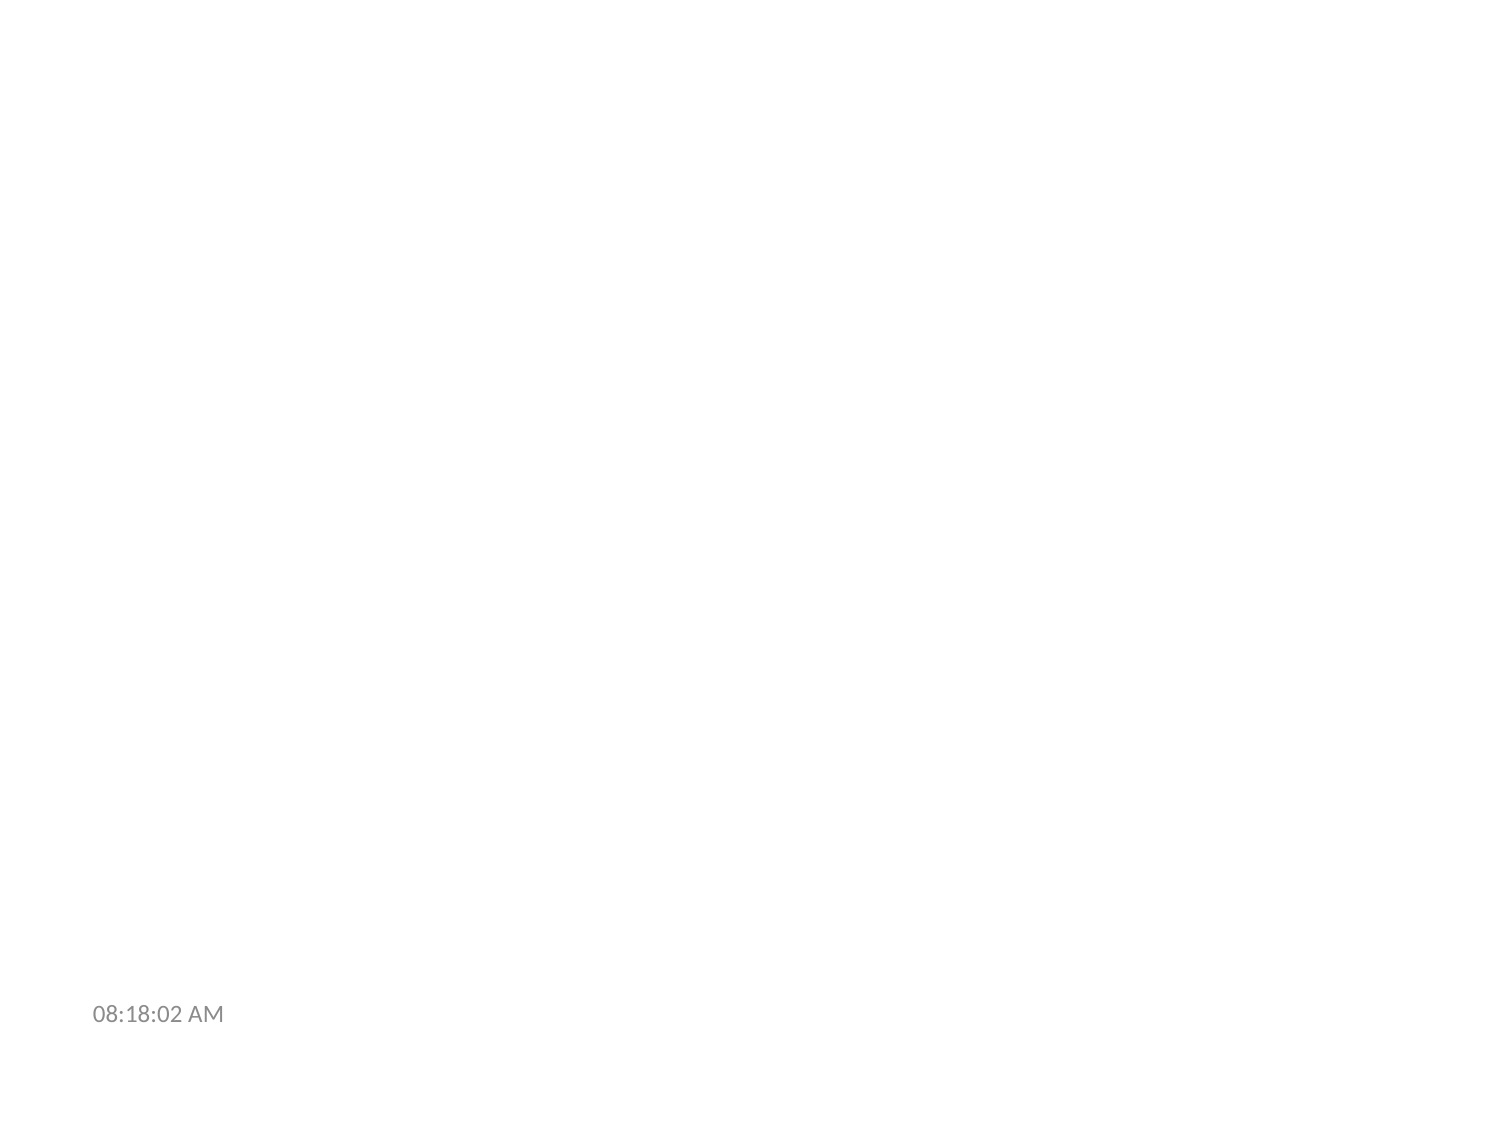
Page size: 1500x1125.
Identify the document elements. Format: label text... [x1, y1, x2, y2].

text_box 3:35:09 PM [77, 982, 428, 1043]
